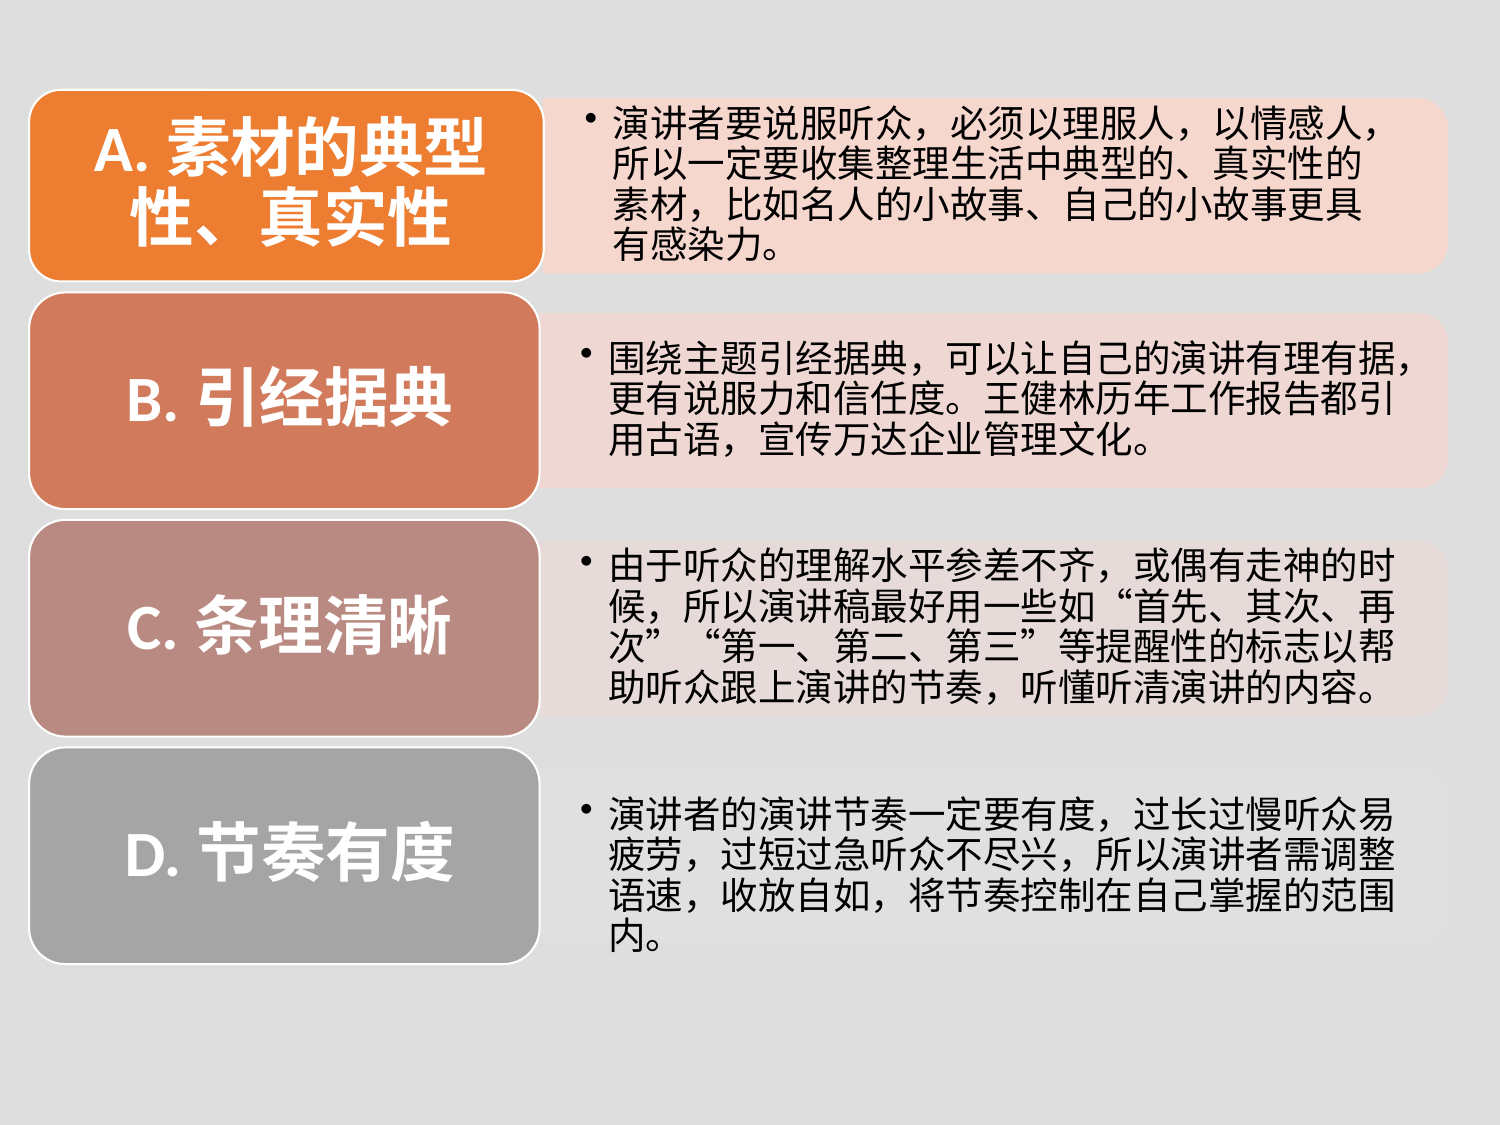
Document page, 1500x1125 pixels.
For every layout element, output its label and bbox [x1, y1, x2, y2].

text_box [29, 89, 1448, 965]
